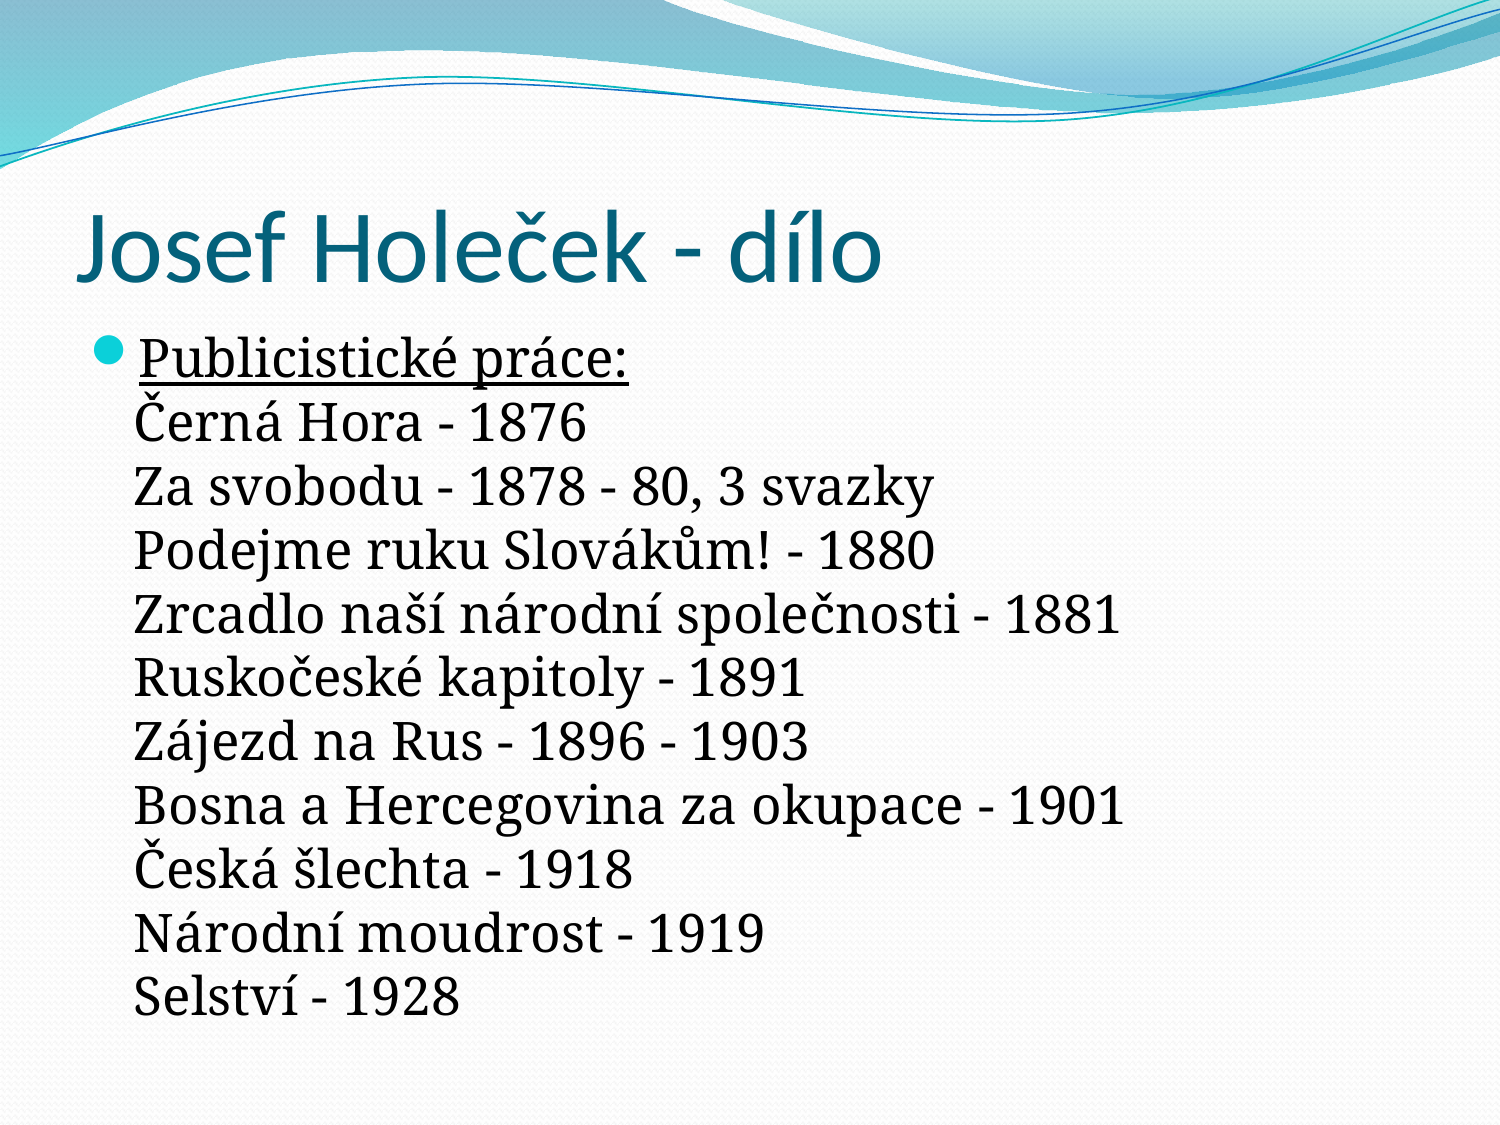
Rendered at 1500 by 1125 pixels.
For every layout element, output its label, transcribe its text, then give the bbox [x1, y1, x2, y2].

title Josef Holeček - dílo [75, 115, 1425, 303]
list Publicistické práce: Černá Hora - 1876 Za svobodu - 1878 - 80, 3 svazky Podejme ruku Slovákům! - 1880 Zrcadlo naší národní společnosti - 1881 Ruskočeské kapitoly - 1891 Zájezd na Rus - 1896 - 1903 Bosna a Hercegovina za okupace - 1901 Česká šlechta - 1918 Národní moudrost - 1919 Selství - 1928 [75, 317, 1425, 1038]
